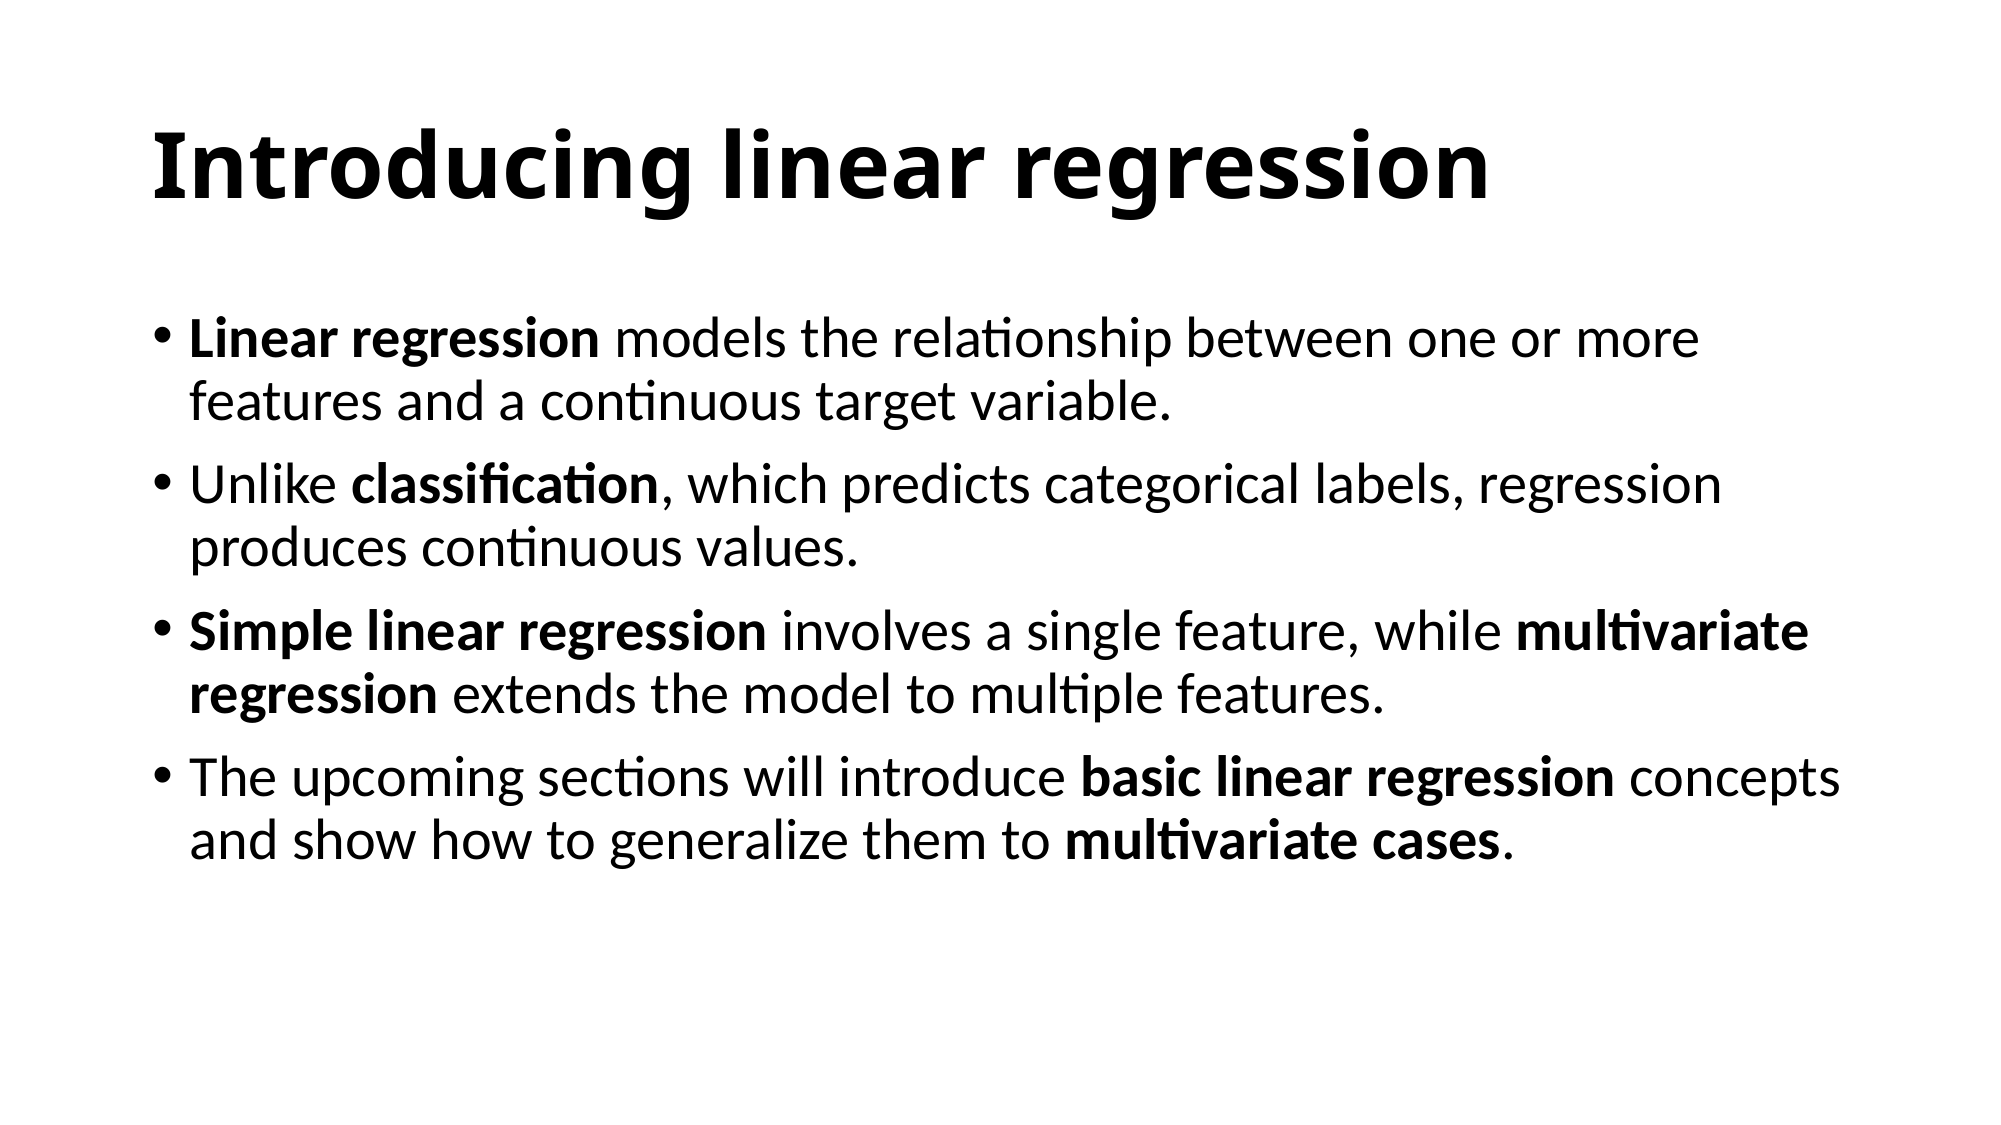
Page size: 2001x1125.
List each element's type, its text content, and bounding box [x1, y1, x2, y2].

list Linear regression models the relationship between one or more features and a continuous target variable. Unlike classification, which predicts categorical labels, regression produces continuous values. Simple linear regression involves a single feature, while multivariate regression extends the model to multiple features. The upcoming sections will introduce basic linear regression concepts and show how to generalize them to multivariate cases. [137, 299, 1863, 1014]
title Introducing linear regression [137, 59, 1863, 278]
